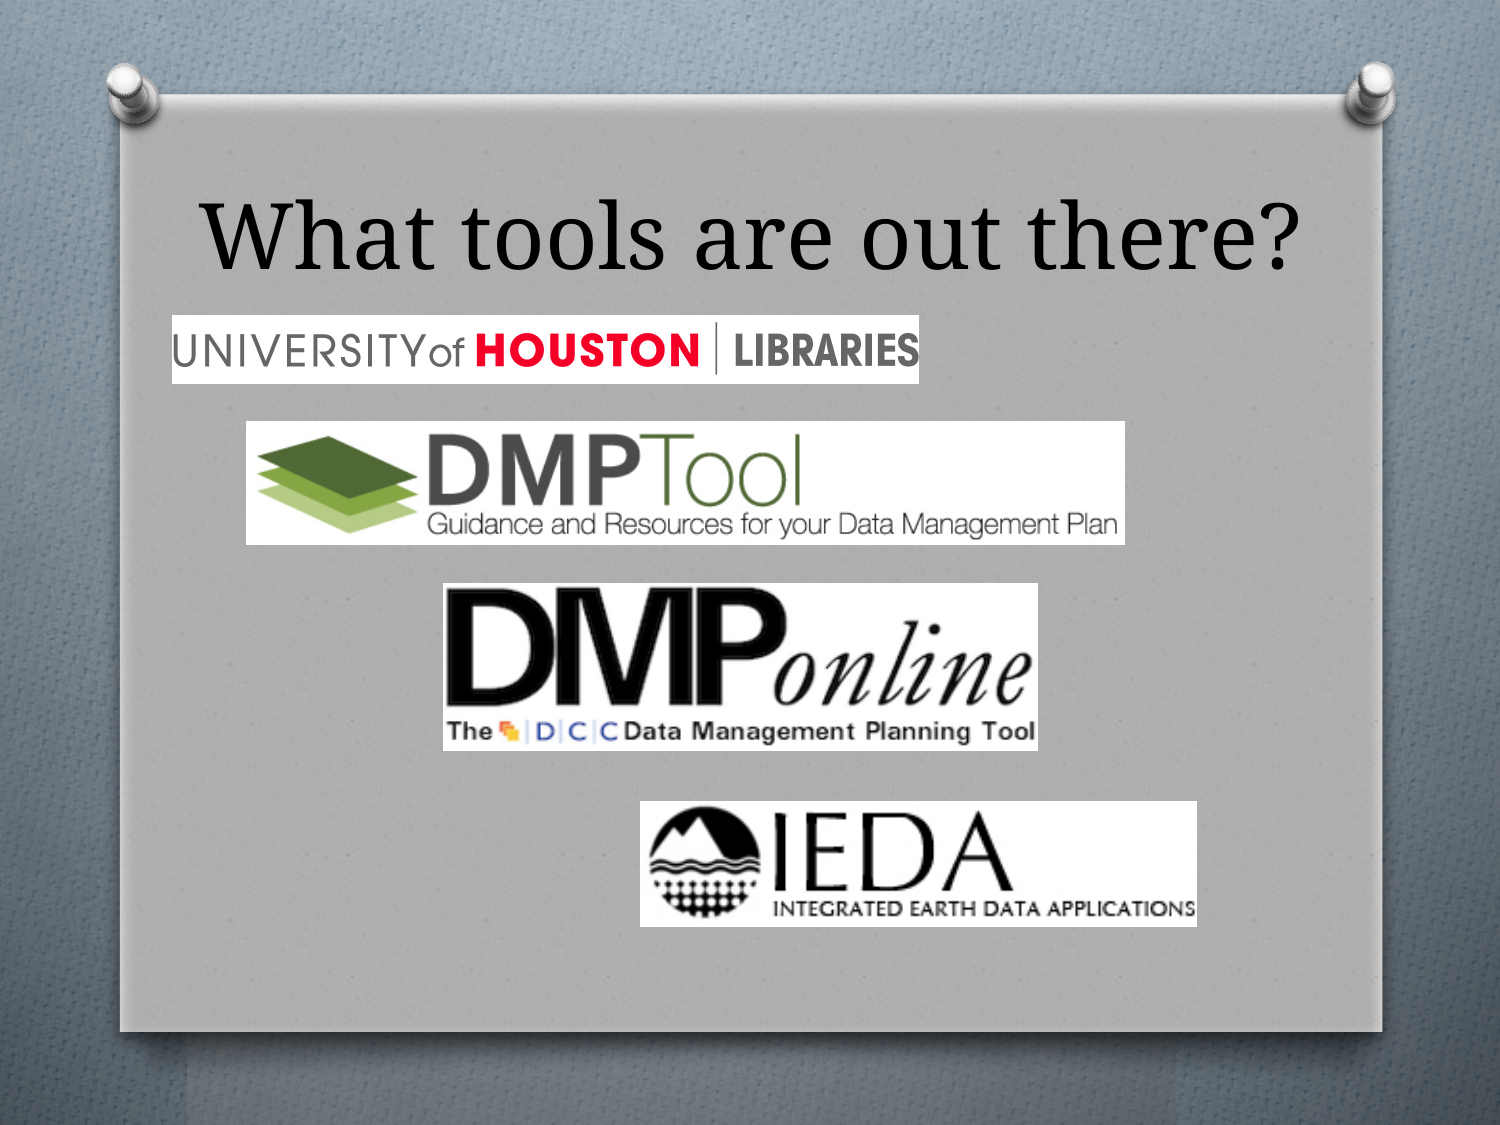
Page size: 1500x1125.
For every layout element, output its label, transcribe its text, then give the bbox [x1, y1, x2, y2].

picture [443, 583, 1038, 751]
picture [1317, 35, 1439, 156]
title What tools are out there? [179, 134, 1323, 332]
picture [640, 801, 1198, 927]
picture [171, 315, 919, 385]
picture [245, 421, 1126, 546]
picture [75, 29, 198, 153]
